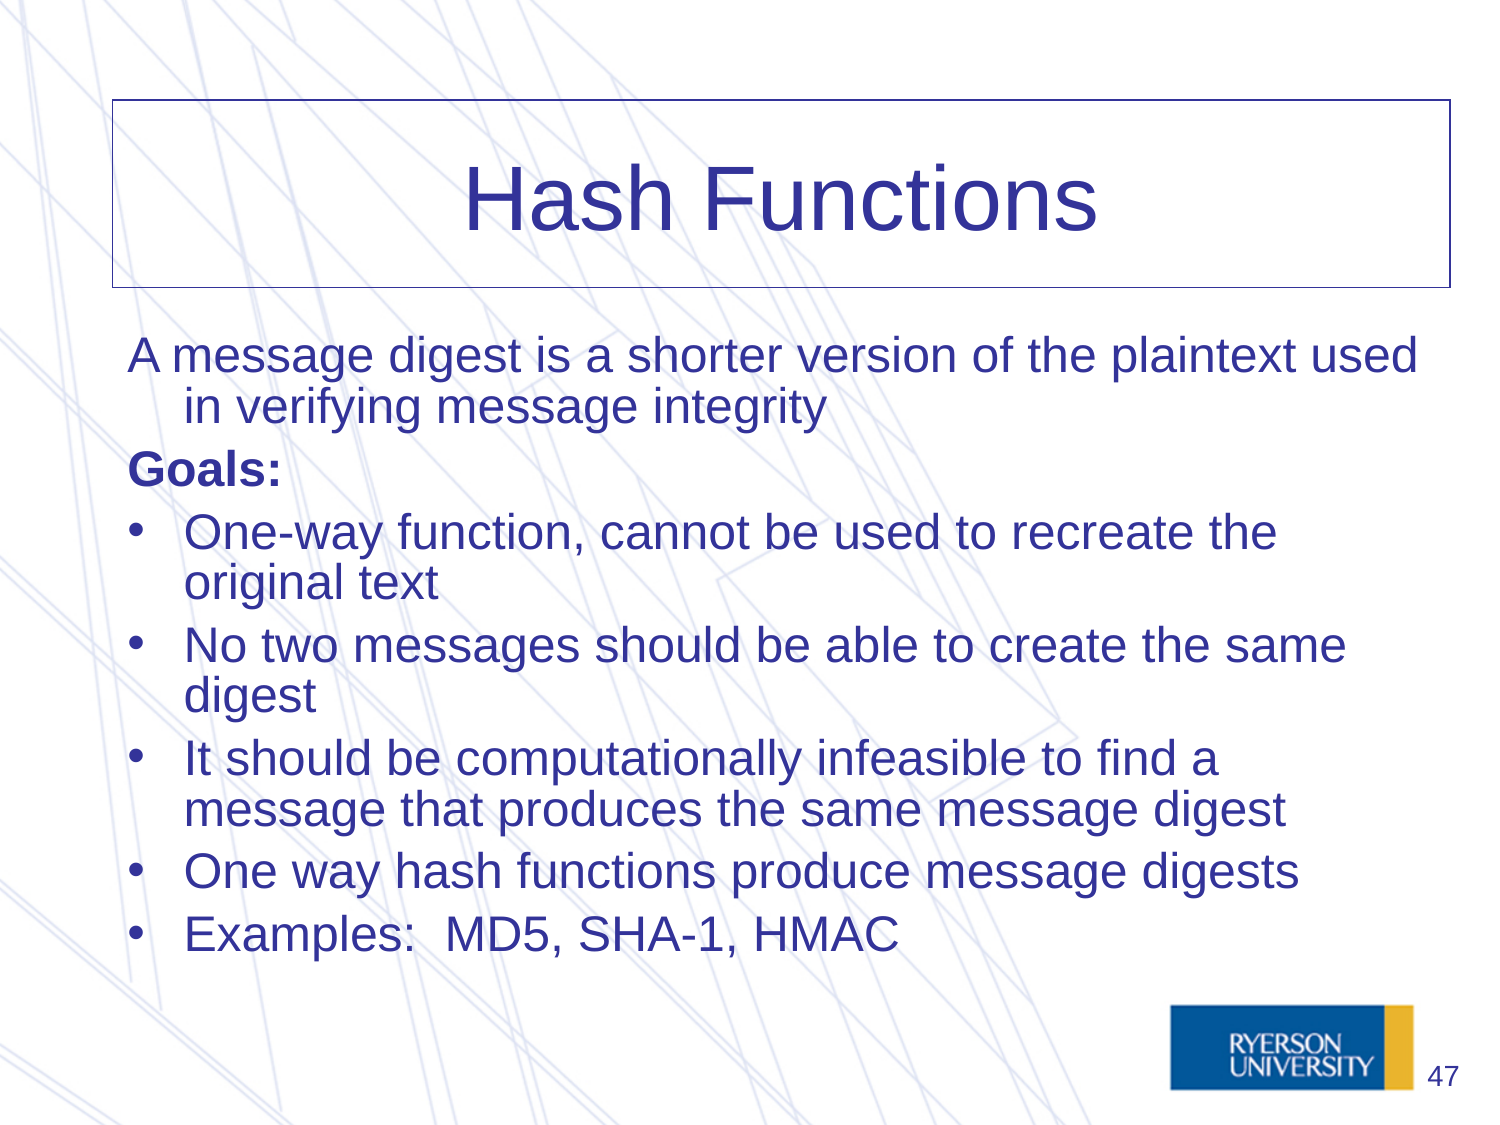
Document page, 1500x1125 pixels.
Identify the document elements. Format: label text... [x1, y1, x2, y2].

list A message digest is a shorter version of the plaintext used in verifying message integrity Goals: One-way function, cannot be used to recreate the original text No two messages should be able to create the same digest It should be computationally infeasible to find a message that produces the same message digest One way hash functions produce message digests Examples: MD5, SHA-1, HMAC [112, 324, 1451, 1001]
picture [0, 0, 1500, 1125]
slide_number 47 [1399, 1049, 1476, 1113]
title Hash Functions [112, 99, 1451, 288]
